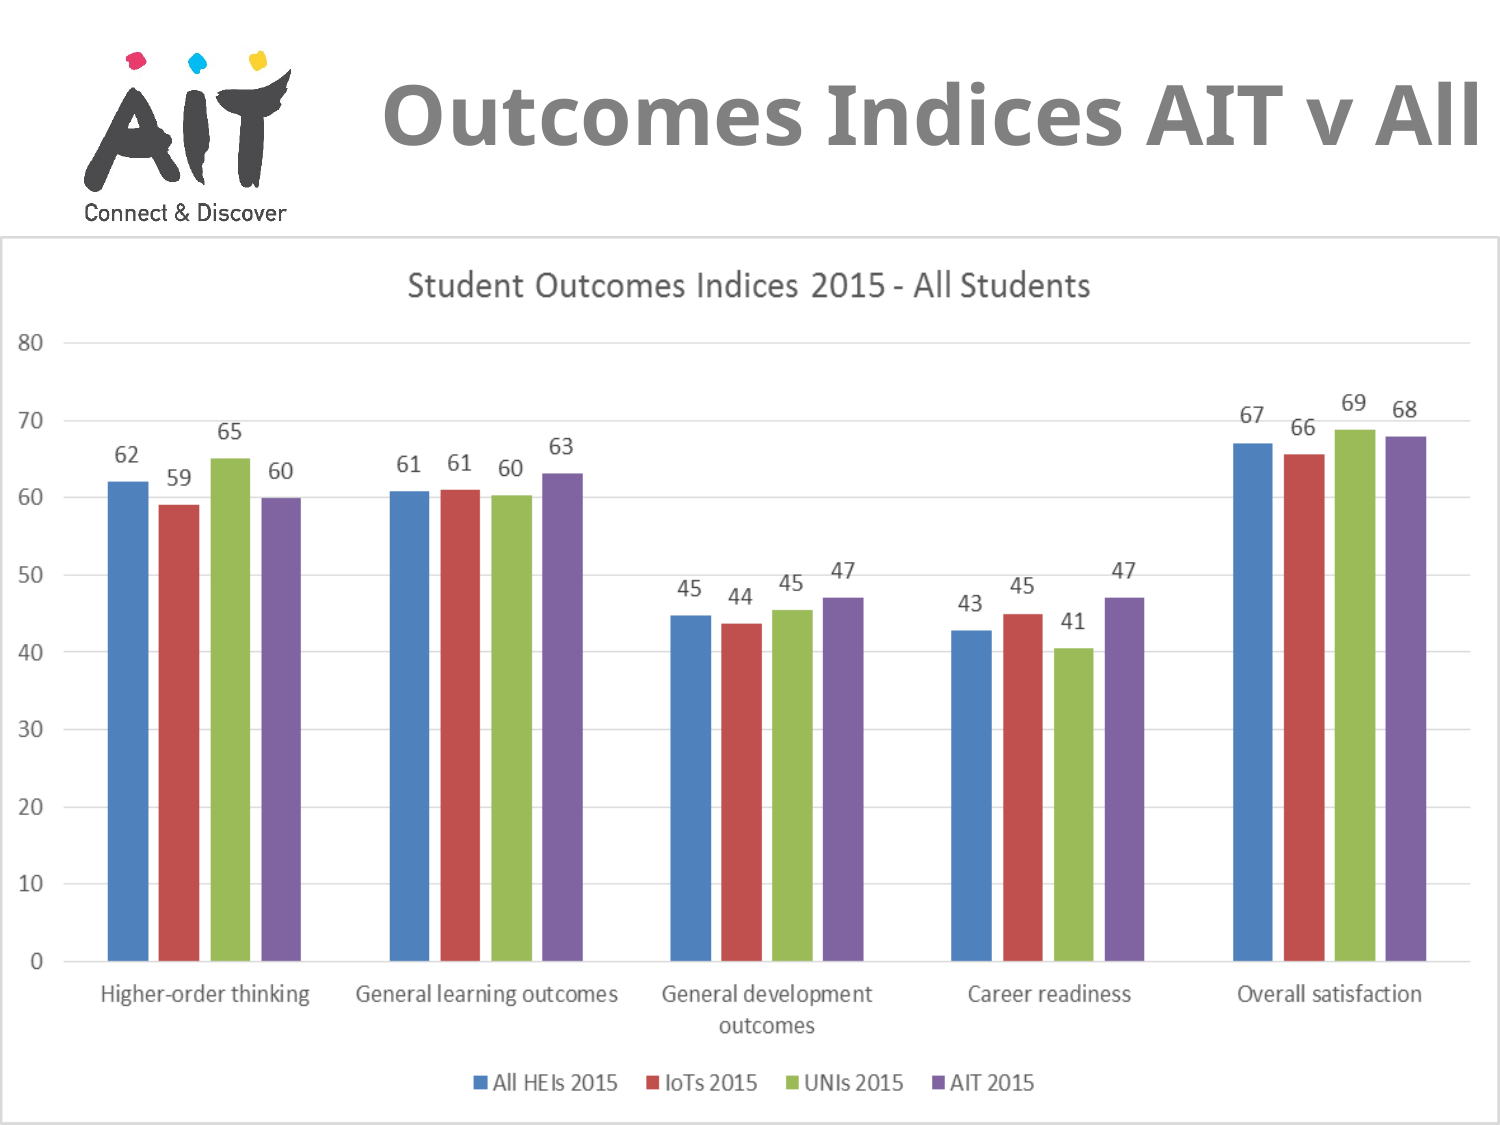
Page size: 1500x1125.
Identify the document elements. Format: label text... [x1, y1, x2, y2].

picture [0, 236, 1500, 1125]
text_box Outcomes Indices AIT v All [269, 54, 1500, 170]
picture [64, 46, 315, 233]
